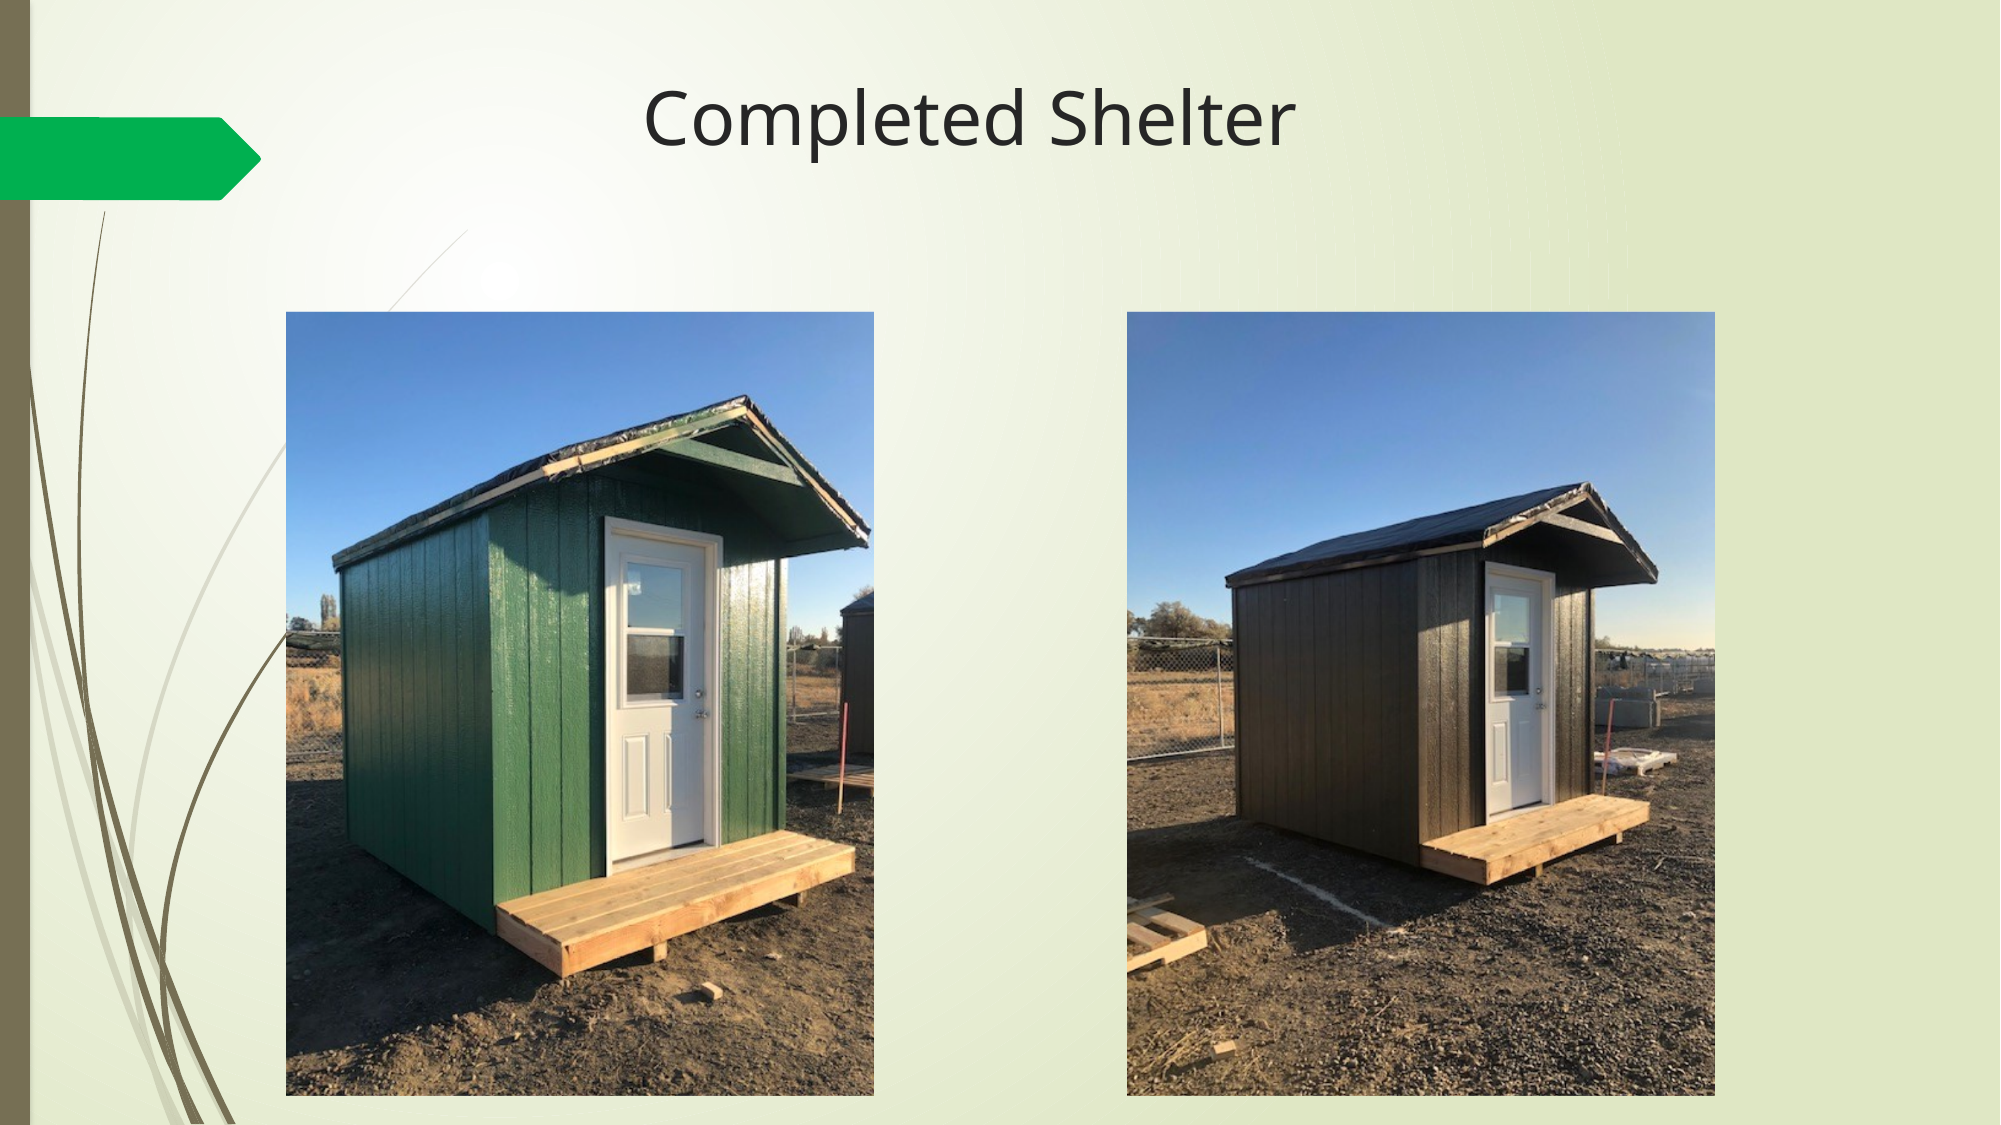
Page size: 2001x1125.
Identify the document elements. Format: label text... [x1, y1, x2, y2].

picture [186, 313, 972, 1095]
picture [1028, 313, 1813, 1095]
title Completed Shelter [627, 62, 1373, 273]
